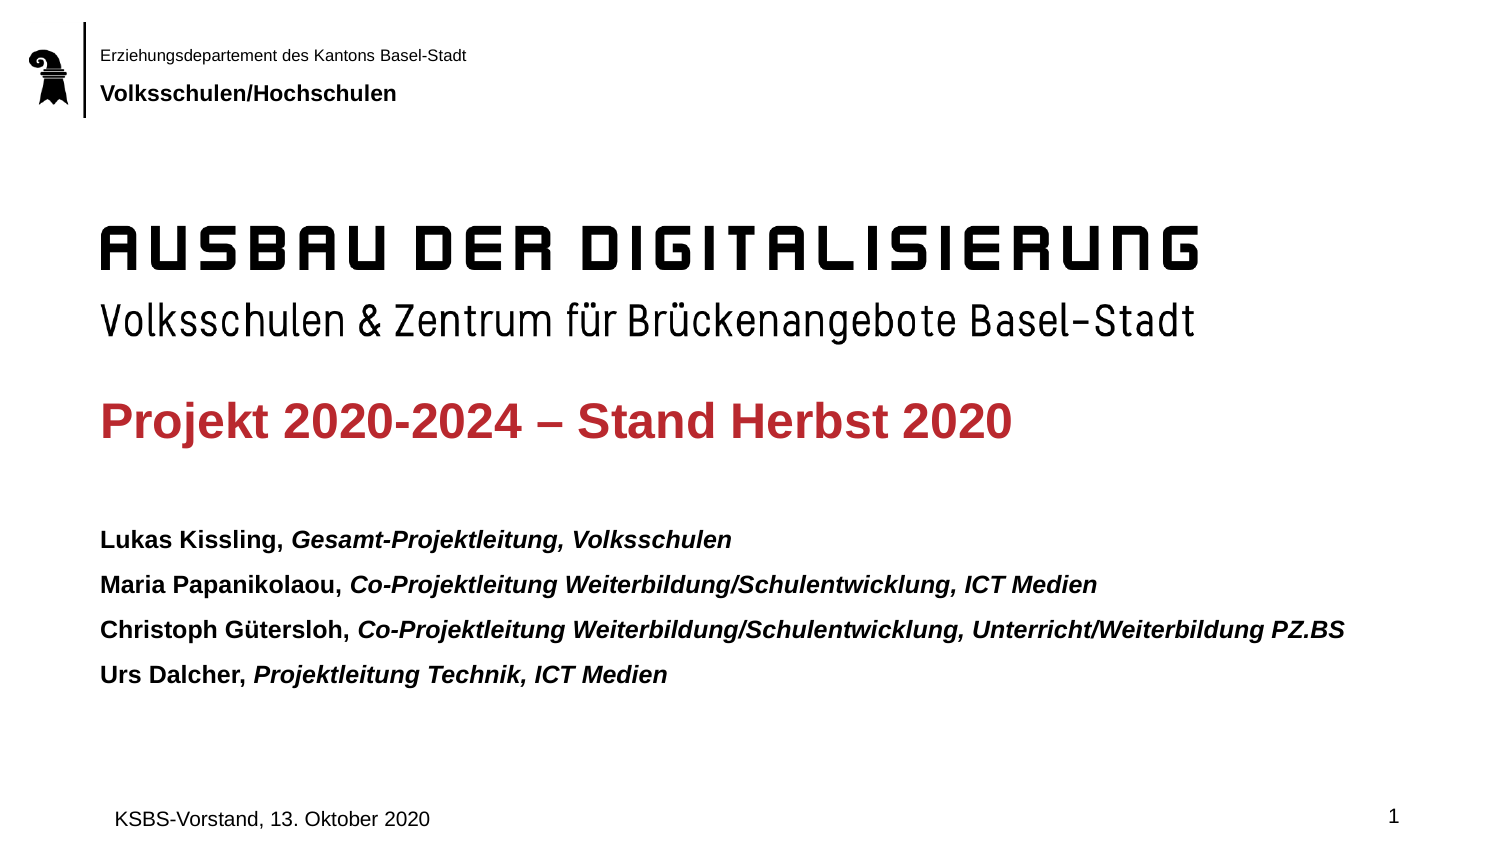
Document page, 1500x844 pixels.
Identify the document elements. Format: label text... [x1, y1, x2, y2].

text_box Projekt 2020-2024 – Stand Herbst 2020 Lukas Kissling, Gesamt-Projektleitung, Volksschulen Maria Papanikolaou, Co-Projektleitung Weiterbildung/Schulentwicklung, ICT Medien Christoph Gütersloh, Co-Projektleitung Weiterbildung/Schulentwicklung, Unterricht/Weiterbildung PZ.BS Urs Dalcher, Projektleitung Technik, ICT Medien [100, 388, 1424, 458]
text_box KSBS-Vorstand, 13. Oktober 2020 [99, 798, 499, 844]
picture [29, 22, 86, 118]
picture [99, 225, 1198, 345]
list [100, 244, 1436, 688]
slide_number 1 [1388, 798, 1500, 844]
